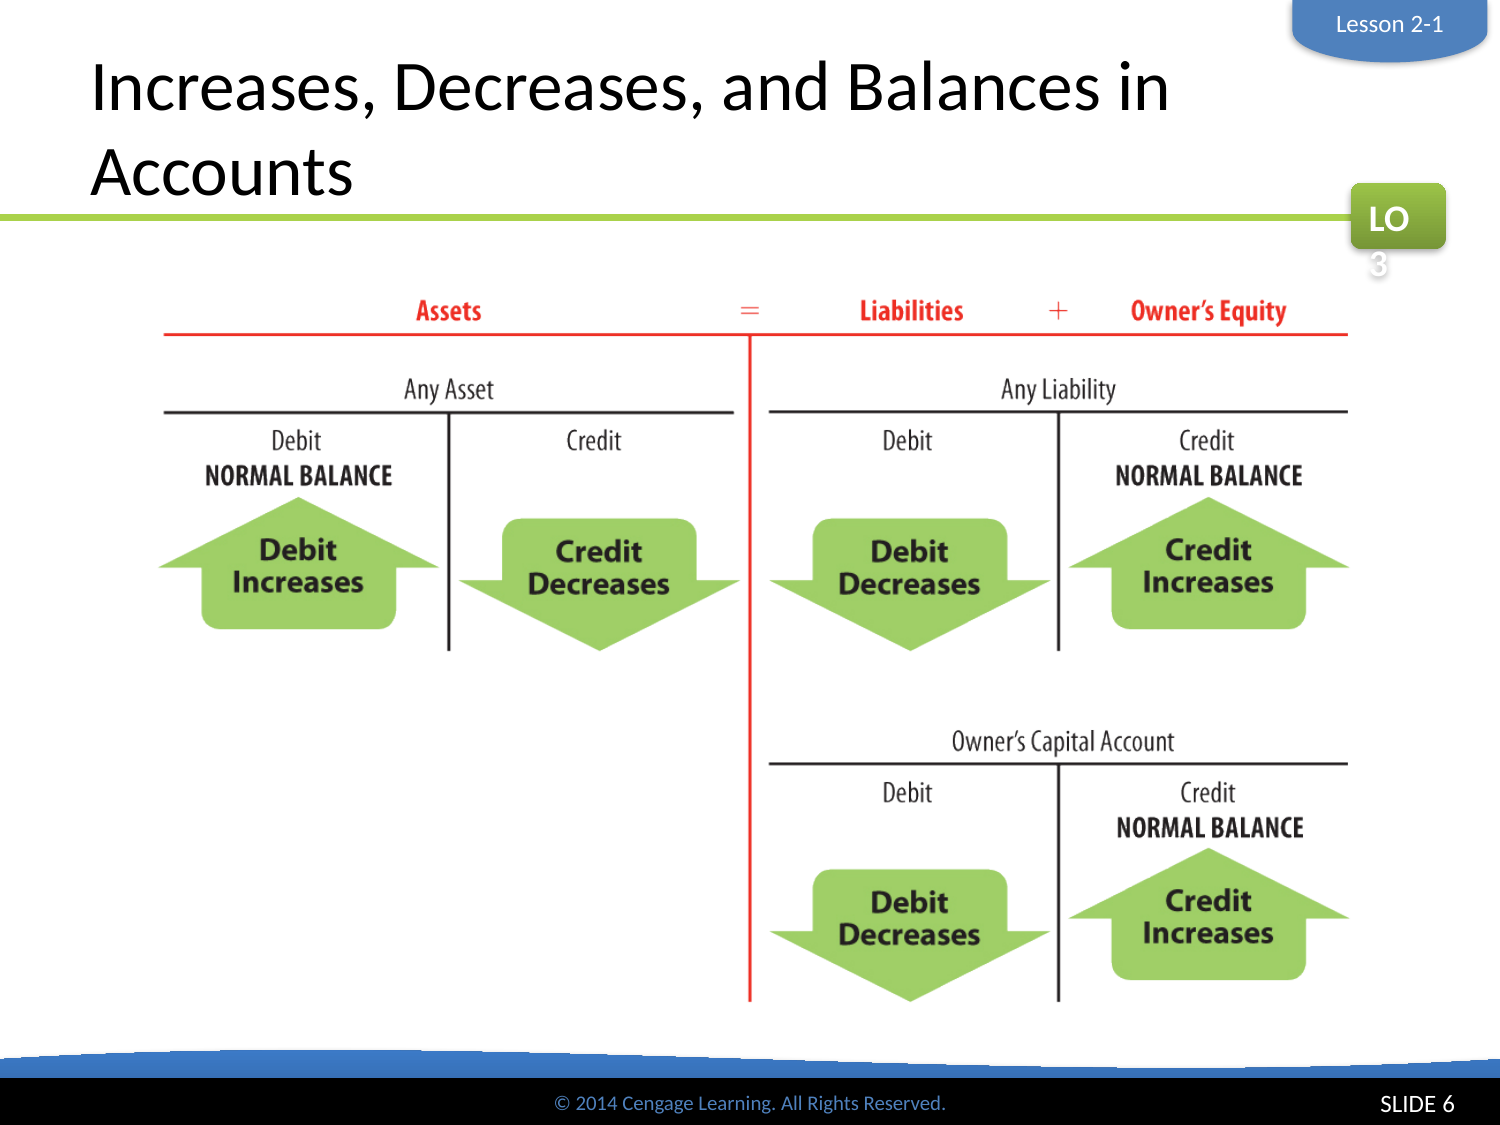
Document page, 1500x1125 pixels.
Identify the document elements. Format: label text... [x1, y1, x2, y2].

picture [153, 296, 1355, 1007]
text_box [1292, 0, 1488, 63]
slide_number SLIDE 6 [1170, 1080, 1470, 1125]
text_box LO3 [1350, 183, 1446, 250]
title Increases, Decreases, and Balances in Accounts [75, 29, 1350, 218]
text_box Lesson 2-1 [1321, 0, 1459, 45]
